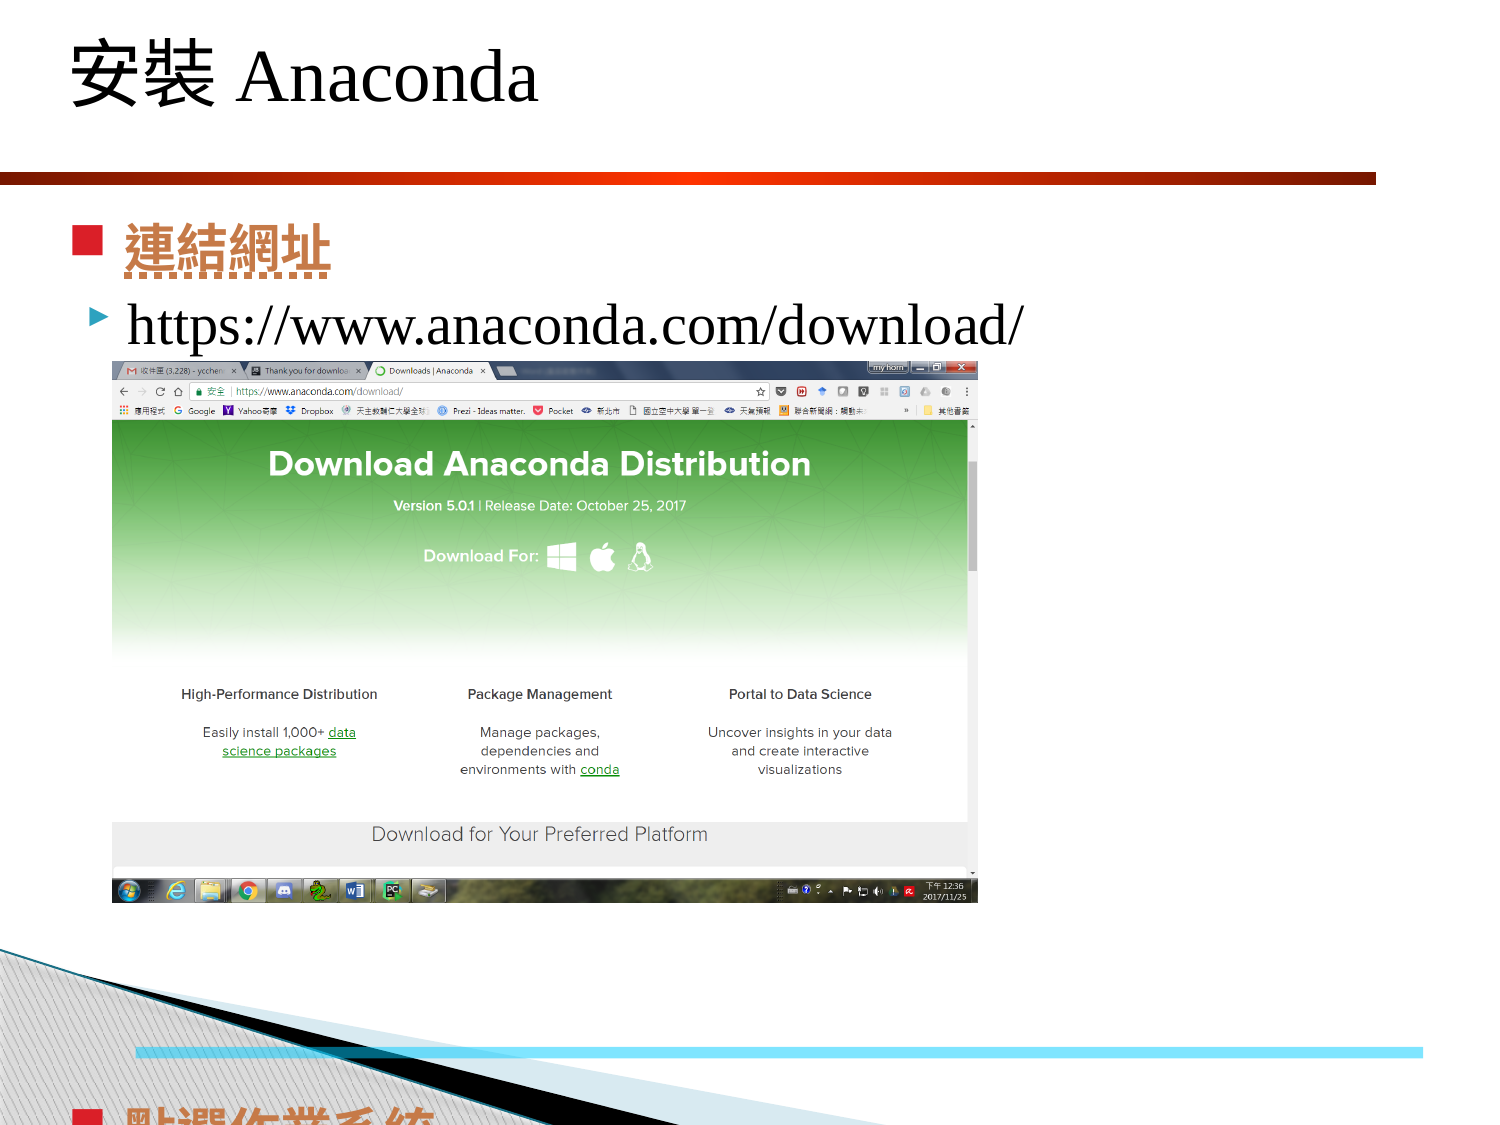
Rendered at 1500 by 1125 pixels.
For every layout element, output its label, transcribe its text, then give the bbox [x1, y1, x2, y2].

text_box 安裝Anaconda [53, 19, 1294, 124]
list 連結網址 https://www.anaconda.com/download/ 點選作業系統 [52, 207, 1412, 1125]
picture [111, 361, 978, 903]
